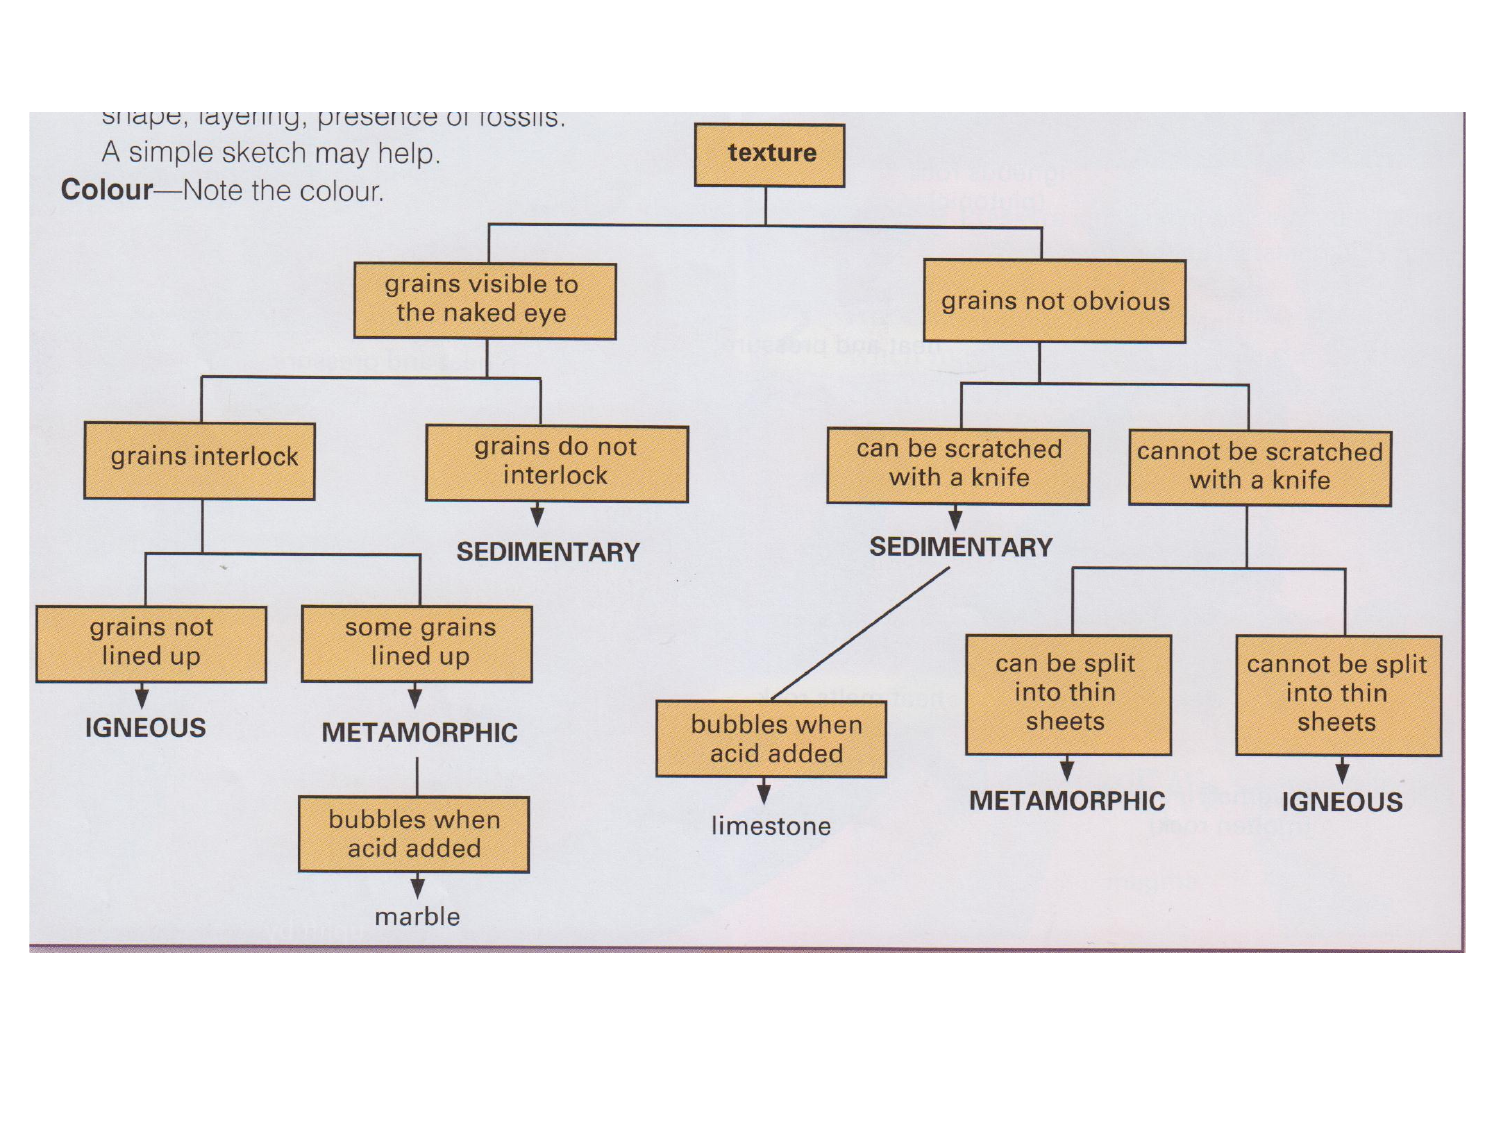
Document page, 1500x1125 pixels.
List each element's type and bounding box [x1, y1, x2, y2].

picture [29, 111, 1466, 953]
